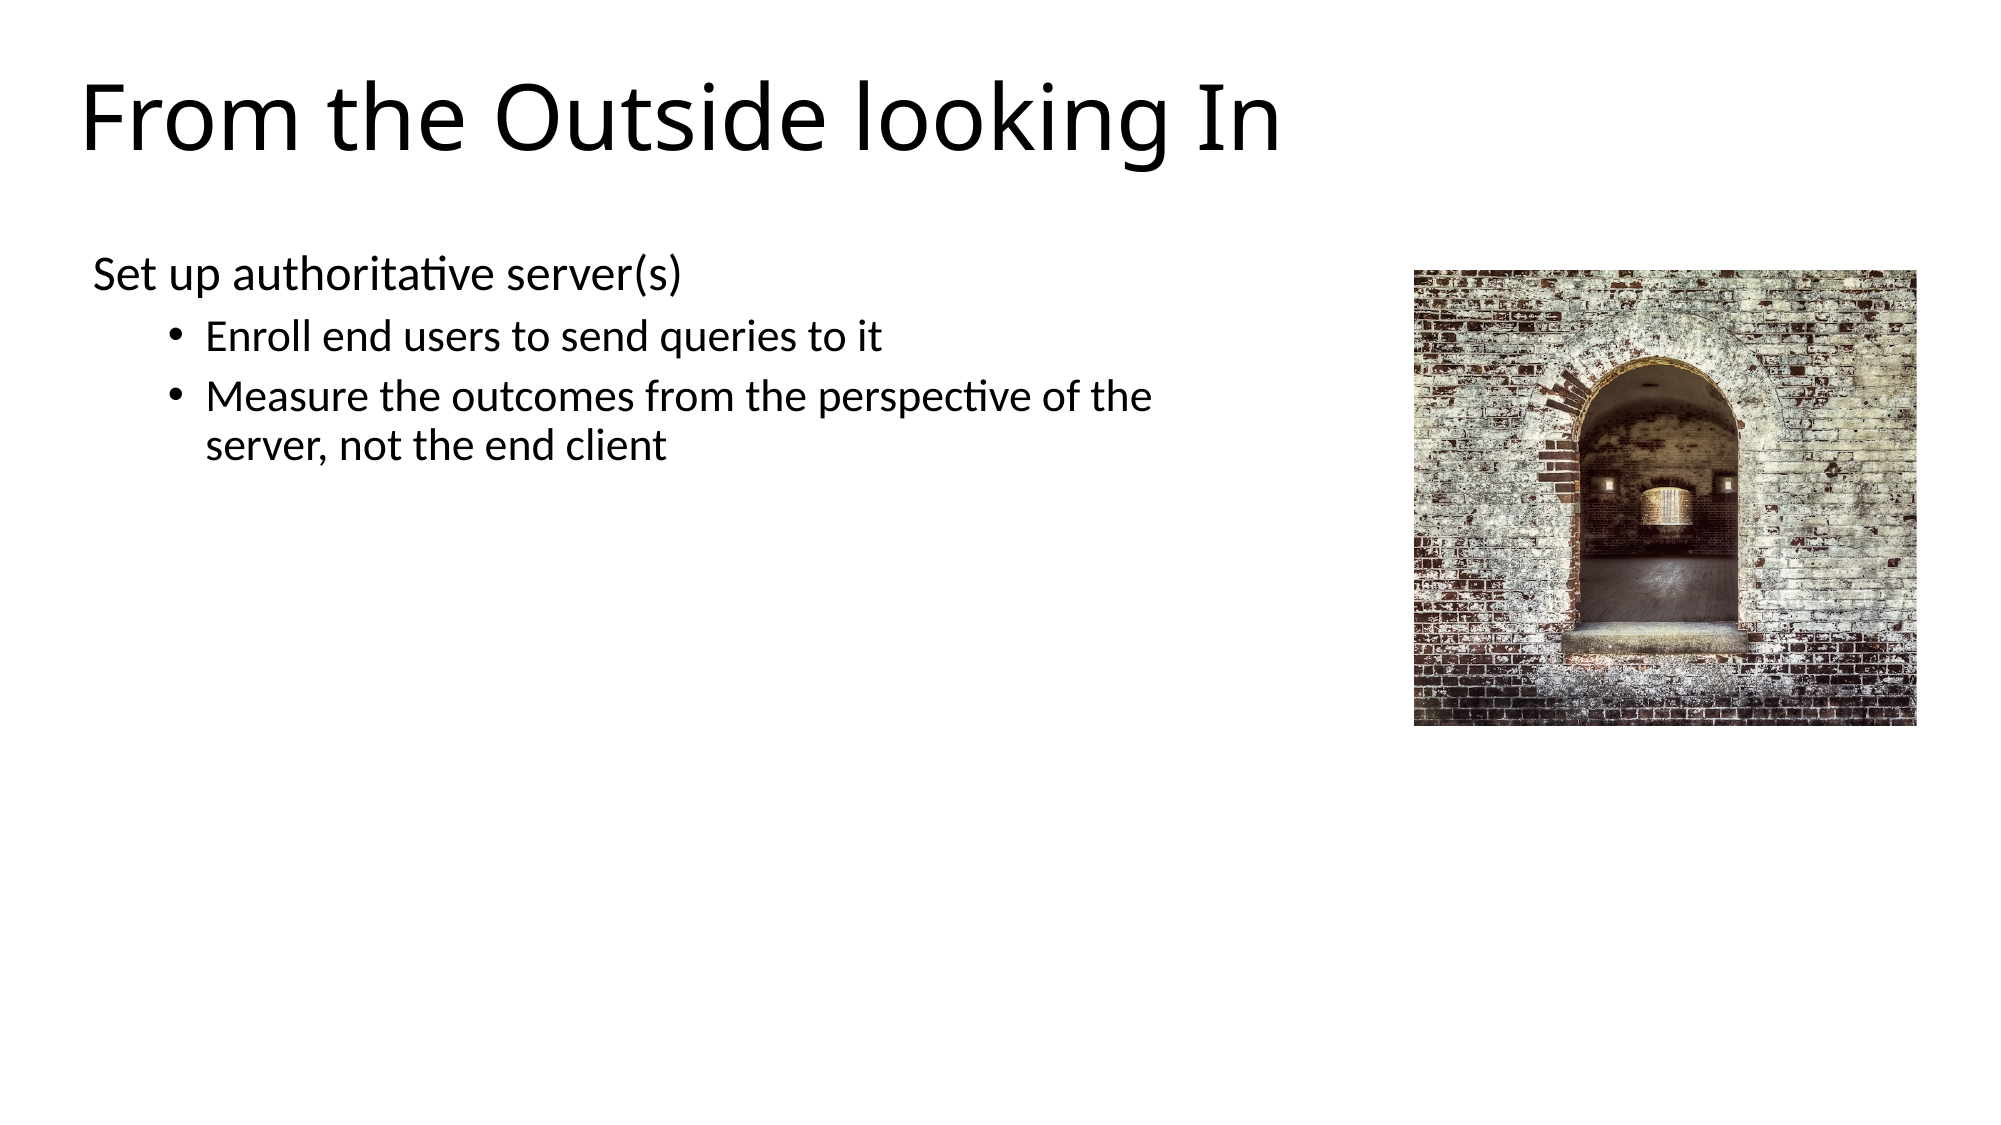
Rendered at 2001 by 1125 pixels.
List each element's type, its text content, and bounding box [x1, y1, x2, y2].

title From the Outside looking In [63, 26, 1731, 215]
picture [1412, 269, 1917, 726]
list Set up authoritative server(s) Enroll end users to send queries to it Measure the outcomes from the perspective of the server, not the end client [77, 240, 1197, 983]
